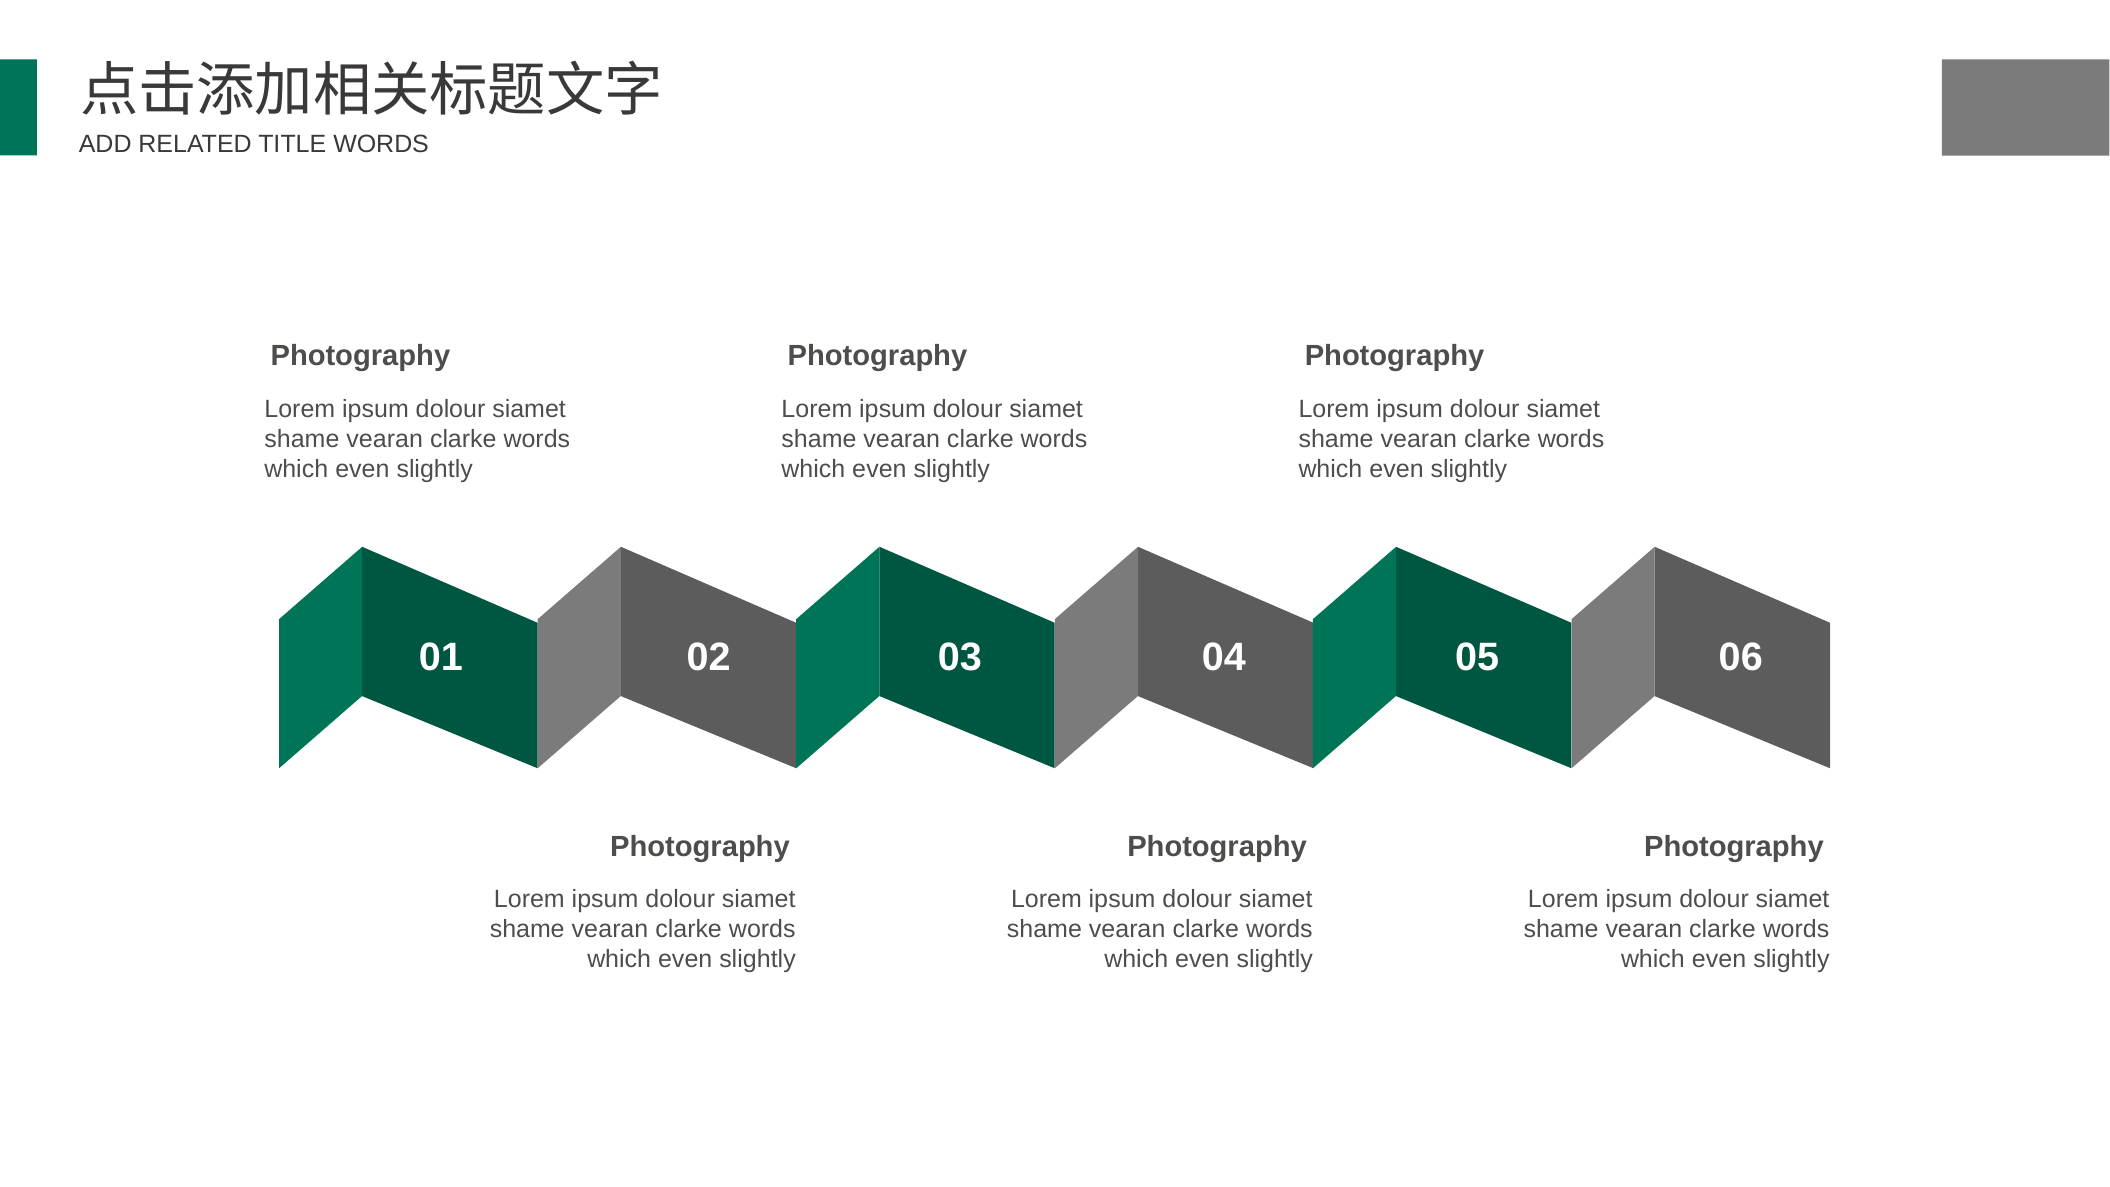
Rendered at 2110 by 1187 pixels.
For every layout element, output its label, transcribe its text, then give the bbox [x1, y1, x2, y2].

text_box [537, 546, 621, 769]
text_box [1571, 546, 1655, 769]
text_box 06 [1711, 624, 1771, 690]
text_box 01 [411, 624, 471, 690]
text_box Photography [602, 819, 797, 869]
text_box Lorem ipsum dolour siamet shame vearan clarke words which even slightly [1506, 869, 1831, 987]
text_box [796, 546, 880, 769]
text_box Lorem ipsum dolour siamet shame vearan clarke words which even slightly [781, 378, 1106, 496]
text_box Photography [264, 328, 458, 378]
text_box [1655, 546, 1831, 769]
text_box Photography [1119, 819, 1314, 869]
text_box Photography [781, 328, 976, 378]
text_box Lorem ipsum dolour siamet shame vearan clarke words which even slightly [264, 378, 589, 496]
text_box [1312, 546, 1397, 769]
text_box [1396, 547, 1571, 769]
text_box 04 [1194, 624, 1254, 690]
text_box [1054, 546, 1139, 769]
text_box [1941, 58, 2110, 157]
text_box [279, 546, 363, 769]
text_box [0, 58, 38, 157]
text_box 点击添加相关标题文字 [64, 43, 679, 130]
text_box Lorem ipsum dolour siamet shame vearan clarke words which even slightly [472, 869, 797, 987]
text_box Lorem ipsum dolour siamet shame vearan clarke words which even slightly [989, 869, 1314, 987]
text_box Lorem ipsum dolour siamet shame vearan clarke words which even slightly [1298, 378, 1623, 496]
text_box Photography [1636, 819, 1831, 869]
text_box [880, 547, 1054, 768]
text_box 05 [1447, 624, 1507, 690]
text_box Photography [1298, 328, 1492, 378]
text_box [621, 546, 796, 769]
text_box 02 [679, 624, 739, 690]
text_box [1138, 547, 1312, 768]
text_box 03 [930, 624, 990, 690]
text_box [363, 547, 537, 769]
text_box ADD RELATED TITLE WORDS [62, 119, 446, 166]
